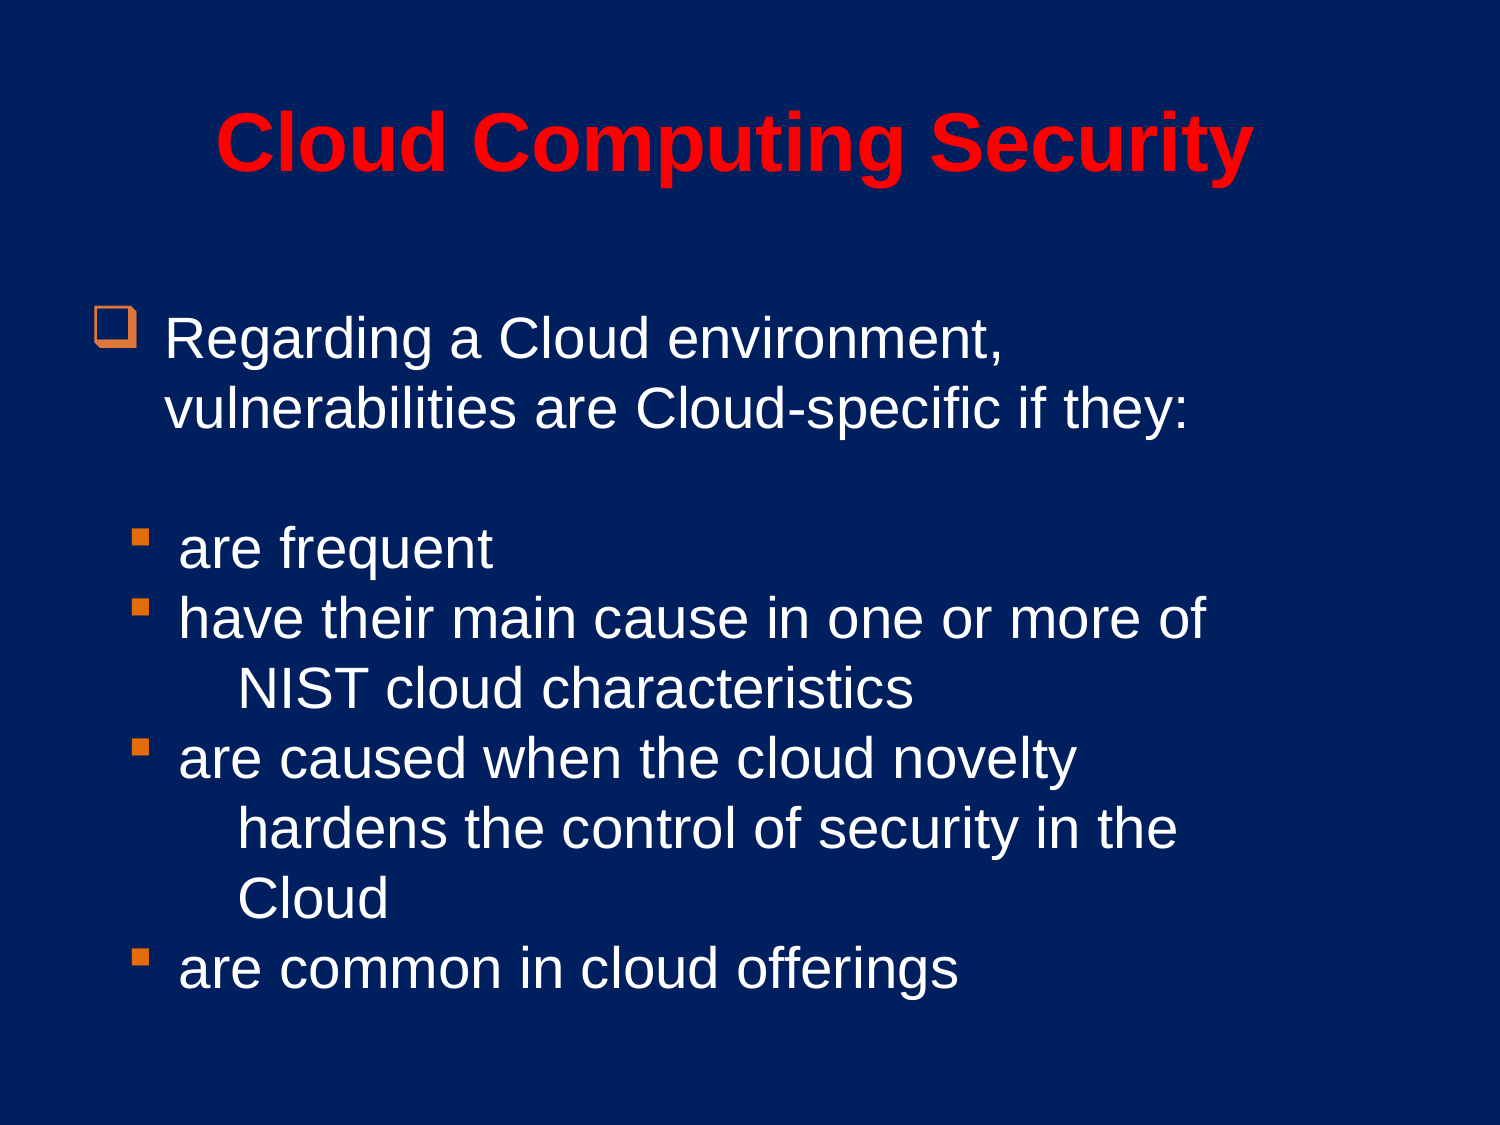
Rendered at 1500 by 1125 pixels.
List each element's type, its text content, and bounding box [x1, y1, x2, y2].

text_box Regarding a Cloud environment, vulnerabilities are Cloud-specific if they: are frequent have their main cause in one or more of NIST cloud characteristics are caused when the cloud novelty hardens the control of security in the Cloud are common in cloud offerings [87, 299, 1438, 1000]
text_box Cloud Computing Security [99, 87, 1392, 188]
